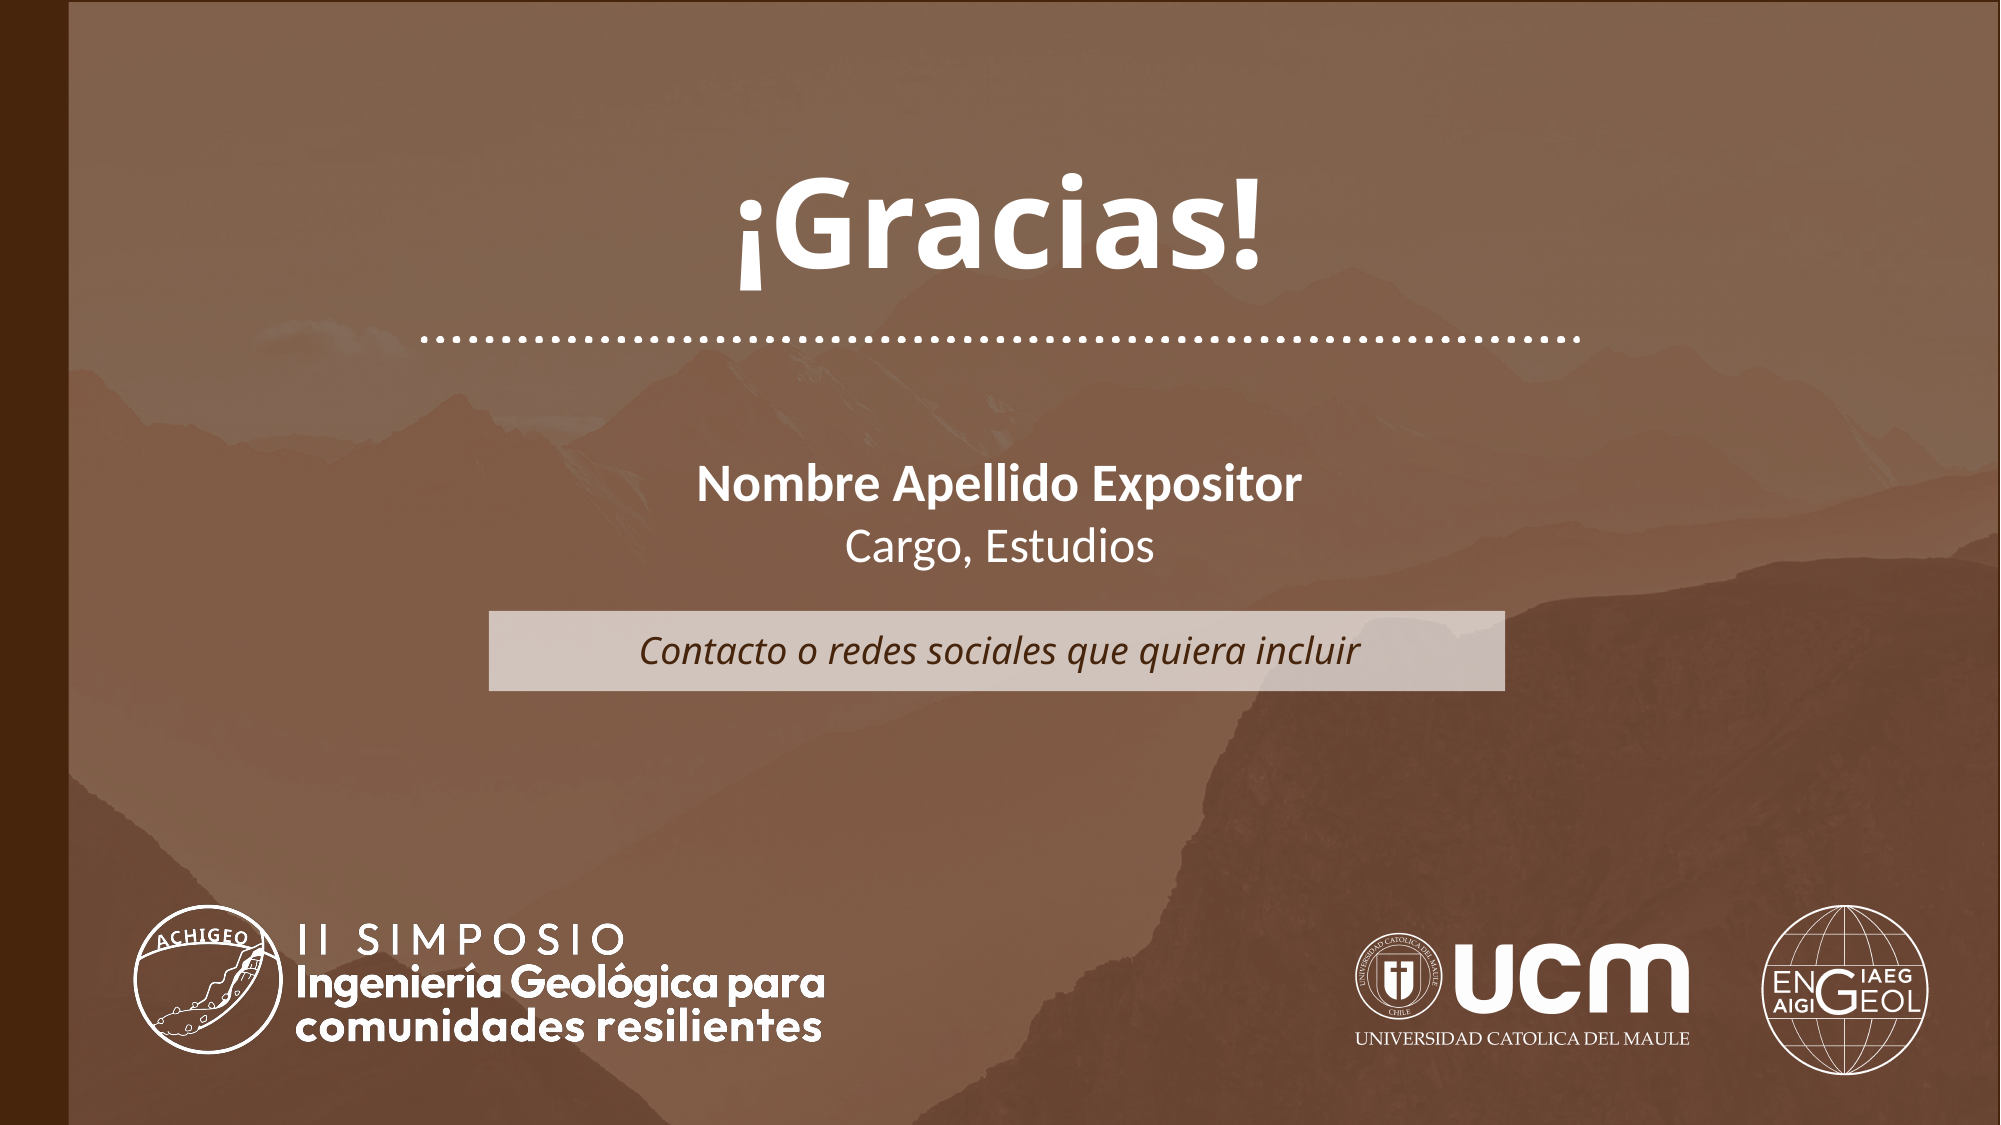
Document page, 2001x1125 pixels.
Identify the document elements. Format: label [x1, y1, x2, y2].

text_box [70, 0, 2000, 1125]
picture [0, 2, 1998, 1125]
